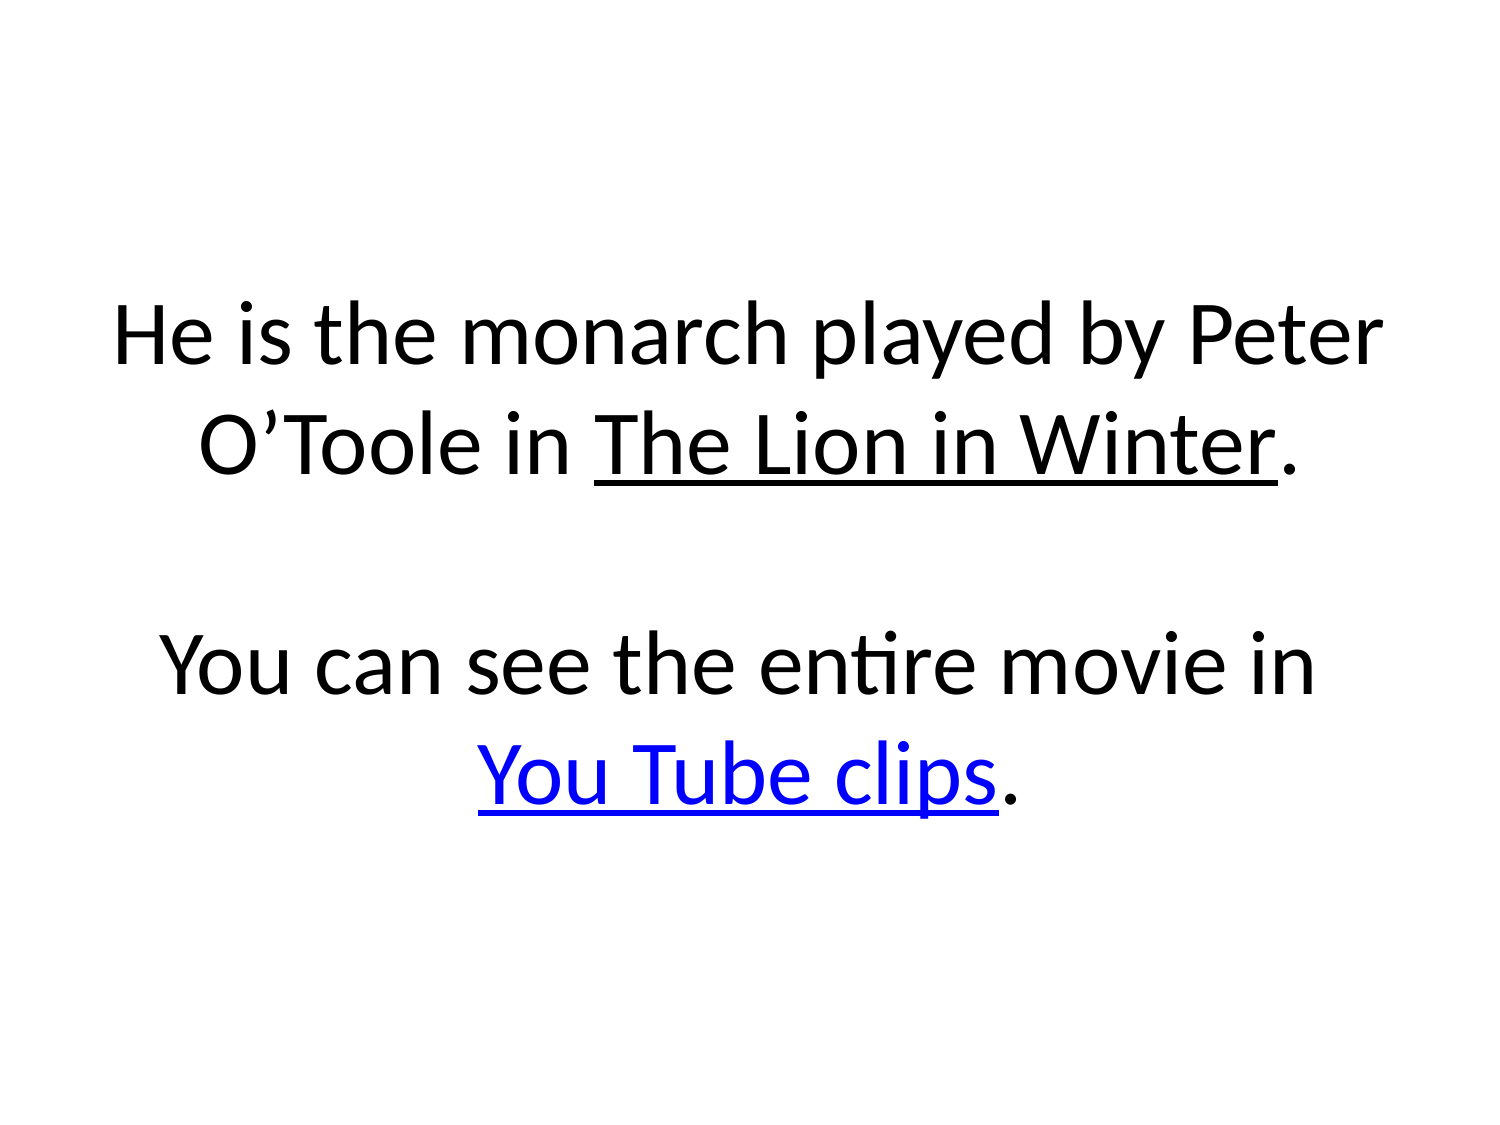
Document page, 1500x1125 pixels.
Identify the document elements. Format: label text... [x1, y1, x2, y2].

title He is the monarch played by Peter O’Toole in The Lion in Winter. You can see the entire movie in You Tube clips. [74, 44, 1426, 1051]
